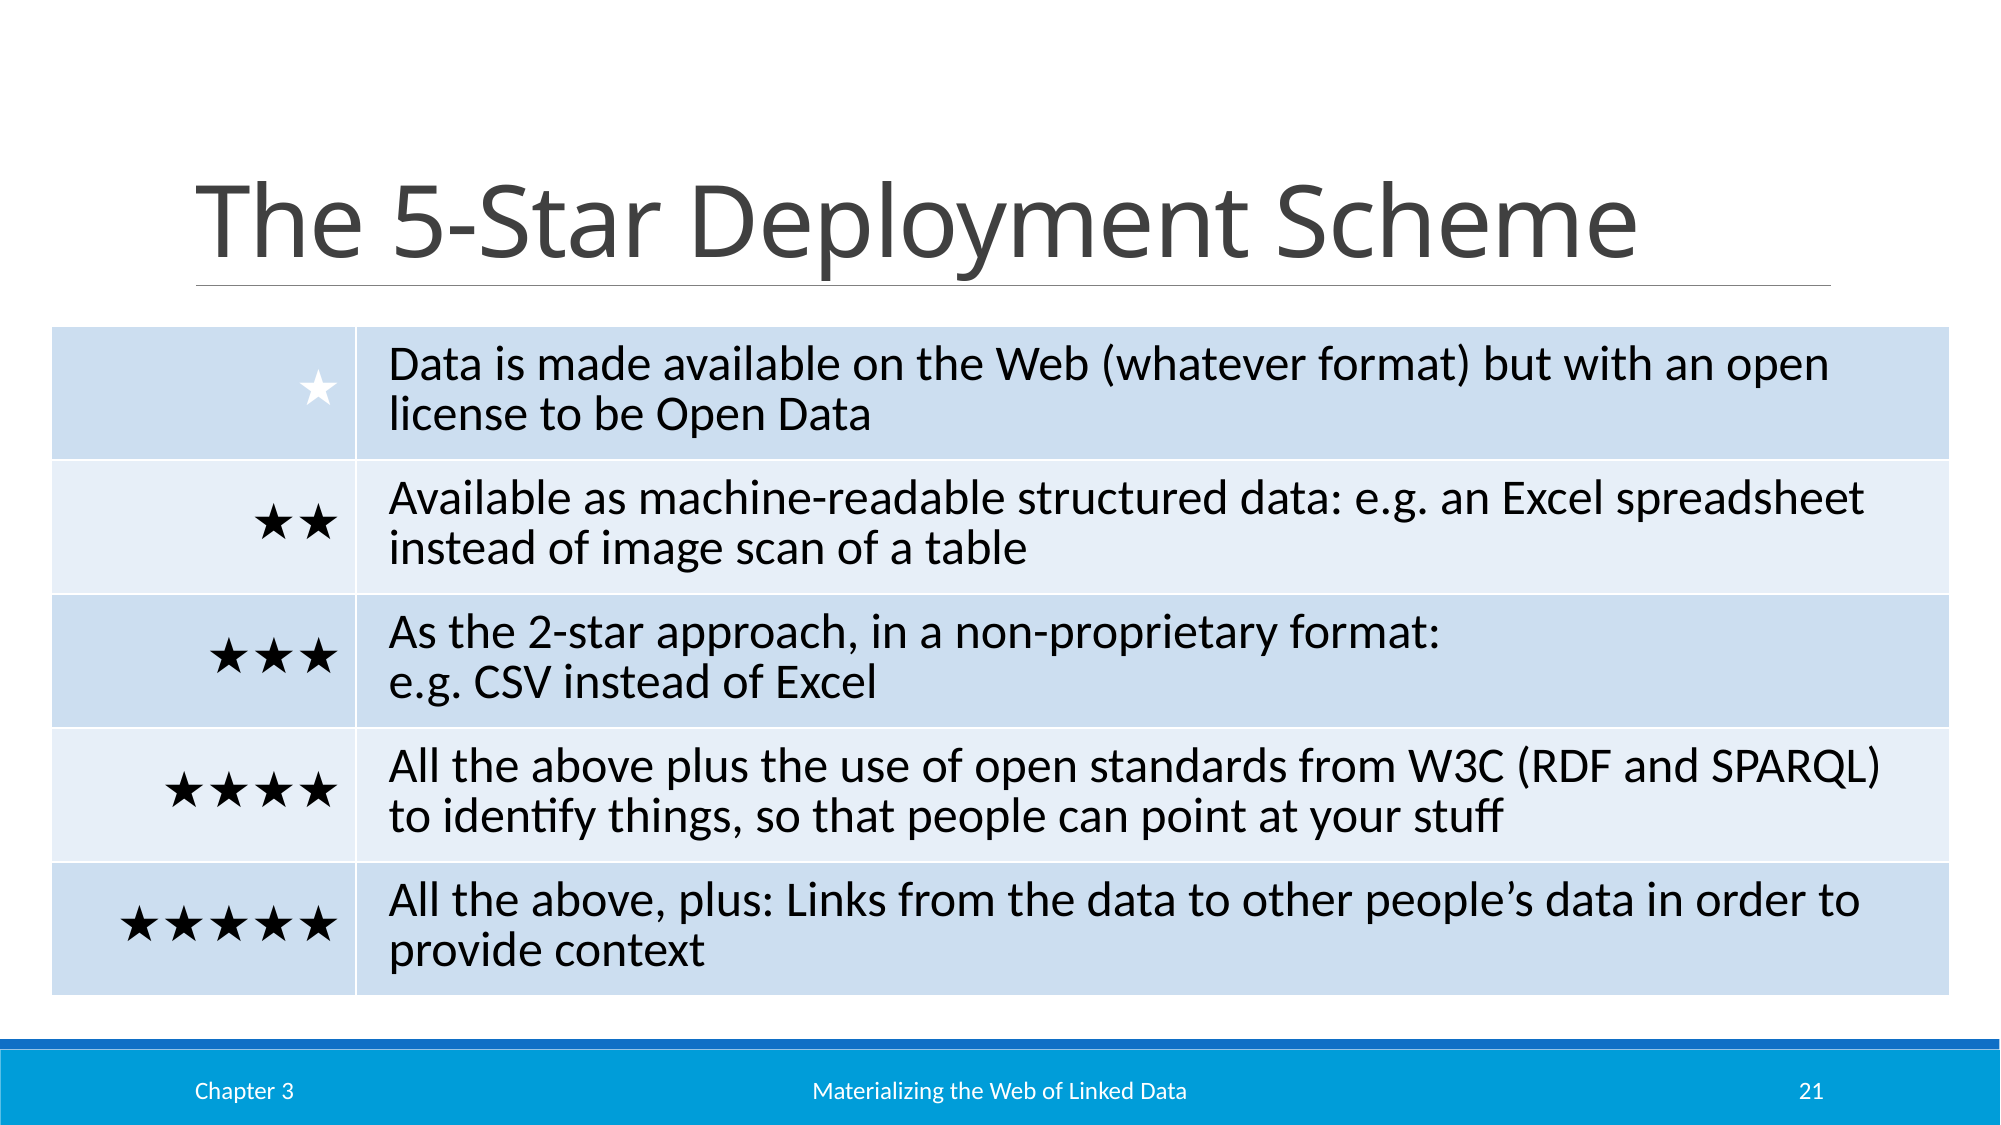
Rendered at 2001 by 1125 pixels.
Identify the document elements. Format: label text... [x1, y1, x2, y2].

table_cell ★★★★★ [52, 863, 355, 995]
table_cell All the above plus the use of open standards from W3C (RDF and SPARQL) to identify things, so that people can point at your stuff [357, 729, 1949, 861]
footer Materializing the Web of Linked Data [604, 1059, 1396, 1120]
table_header Data is made available on the Web (whatever format) but with an open license to be Open Data [357, 327, 1949, 459]
slide_number 21 [1624, 1059, 1840, 1120]
slide_number Chapter 3 [180, 1059, 586, 1120]
table_cell As the 2-star approach, in a non-proprietary format: e.g. CSV instead of Excel [357, 595, 1949, 727]
title The 5-Star Deployment Scheme [180, 47, 1830, 285]
table_cell ★★★★ [52, 729, 355, 861]
table_header ★ [52, 327, 355, 459]
table_cell All the above, plus: Links from the data to other people’s data in order to provide context [357, 863, 1949, 995]
table_cell ★★★ [52, 595, 355, 727]
table_cell Available as machine-readable structured data: e.g. an Excel spreadsheet instead of image scan of a table [357, 461, 1949, 593]
table_cell ★★ [52, 461, 355, 593]
